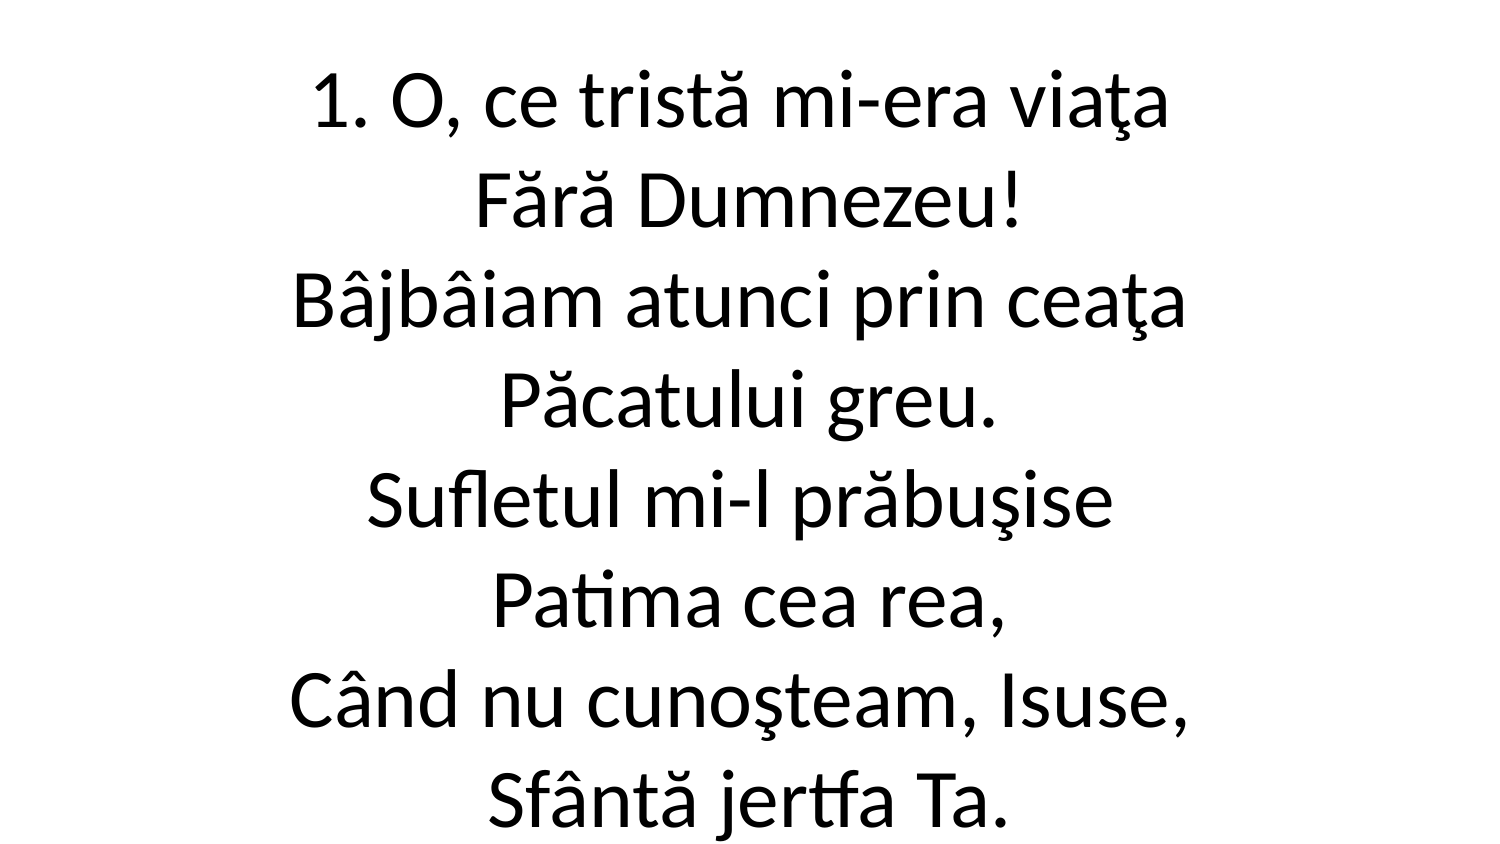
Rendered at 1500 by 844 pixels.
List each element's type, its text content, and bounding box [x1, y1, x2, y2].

text_box 1. O, ce tristă mi-era viaţa Fără Dumnezeu! Bâjbâiam atunci prin ceaţa Păcatului greu. Sufletul mi-l prăbuşise Patima cea rea, Când nu cunoşteam, Isuse, Sfântă jertfa Ta. [274, 0, 1226, 844]
